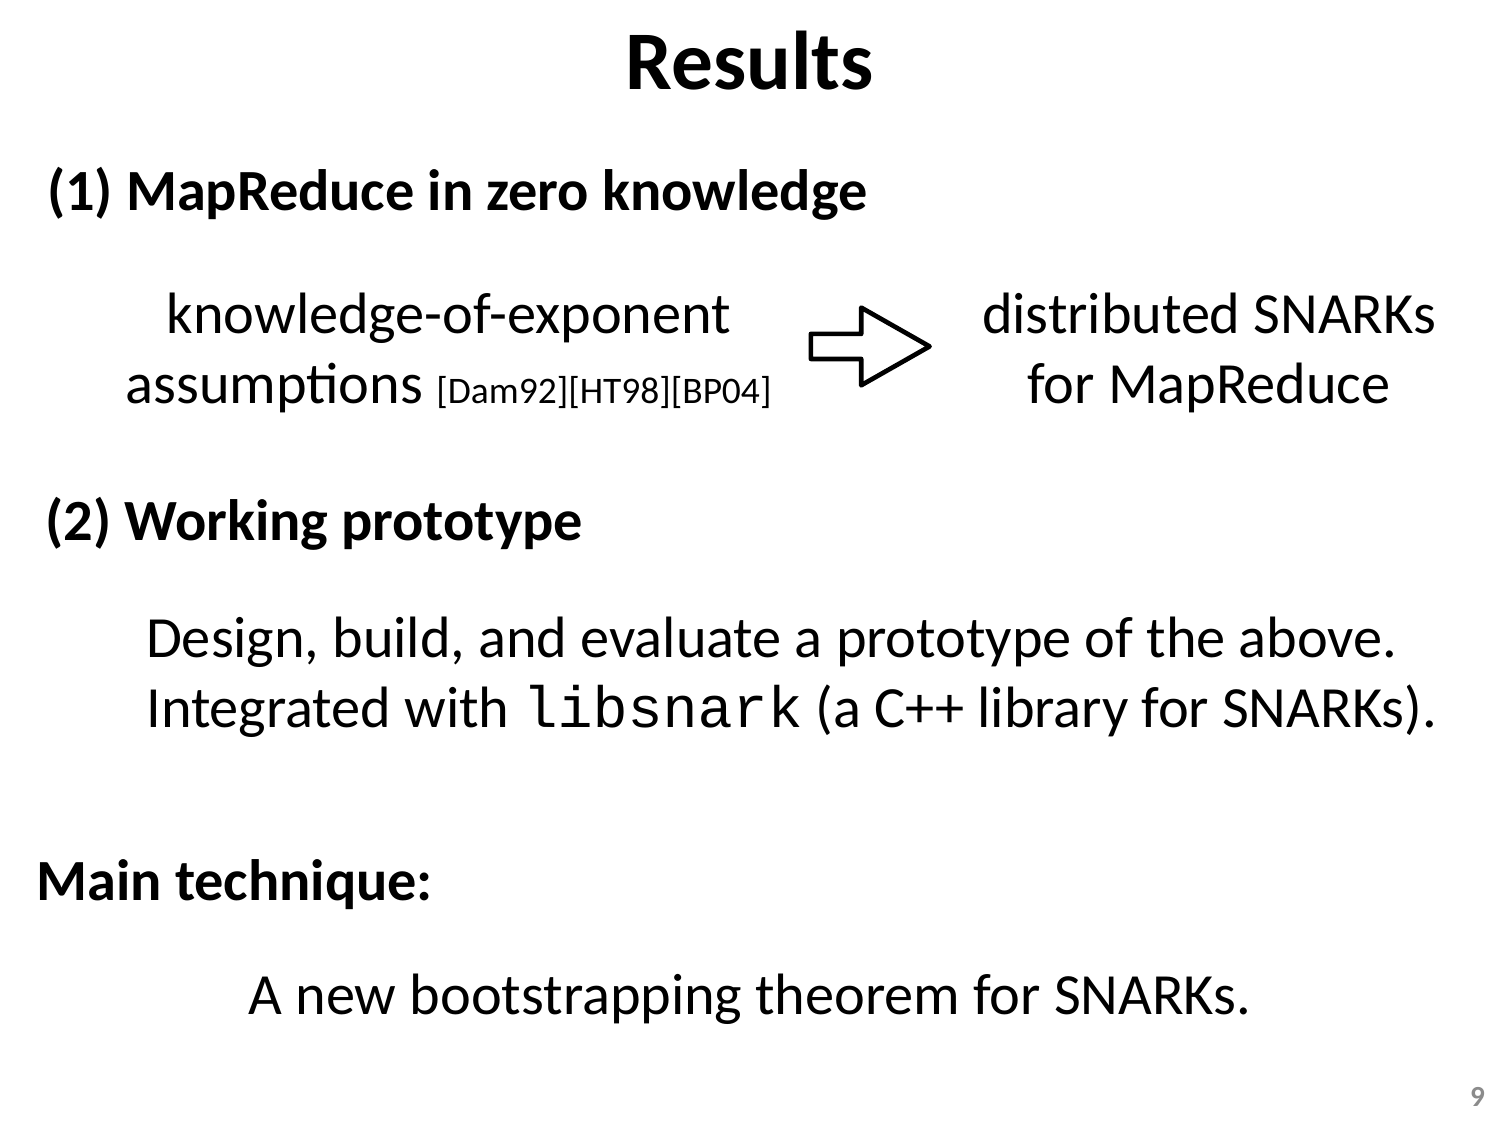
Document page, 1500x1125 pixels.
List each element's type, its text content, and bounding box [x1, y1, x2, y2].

text_box knowledge-of-exponent assumptions [Dam92][HT98][BP04] [106, 268, 791, 423]
text_box (2) Working prototype [30, 474, 599, 560]
text_box Design, build, and evaluate a prototype of the above. Integrated with libsnark (a C++ library for SNARKs). [131, 591, 1500, 747]
text_box (1) MapReduce in zero knowledge [32, 144, 883, 229]
slide_number 9 [1149, 1064, 1500, 1125]
text_box Results [0, 0, 1500, 112]
text_box Main technique: [21, 834, 448, 920]
text_box distributed SNARKs for MapReduce [963, 268, 1455, 423]
text_box [808, 305, 932, 388]
text_box A new bootstrapping theorem for SNARKs. [231, 948, 1269, 1034]
